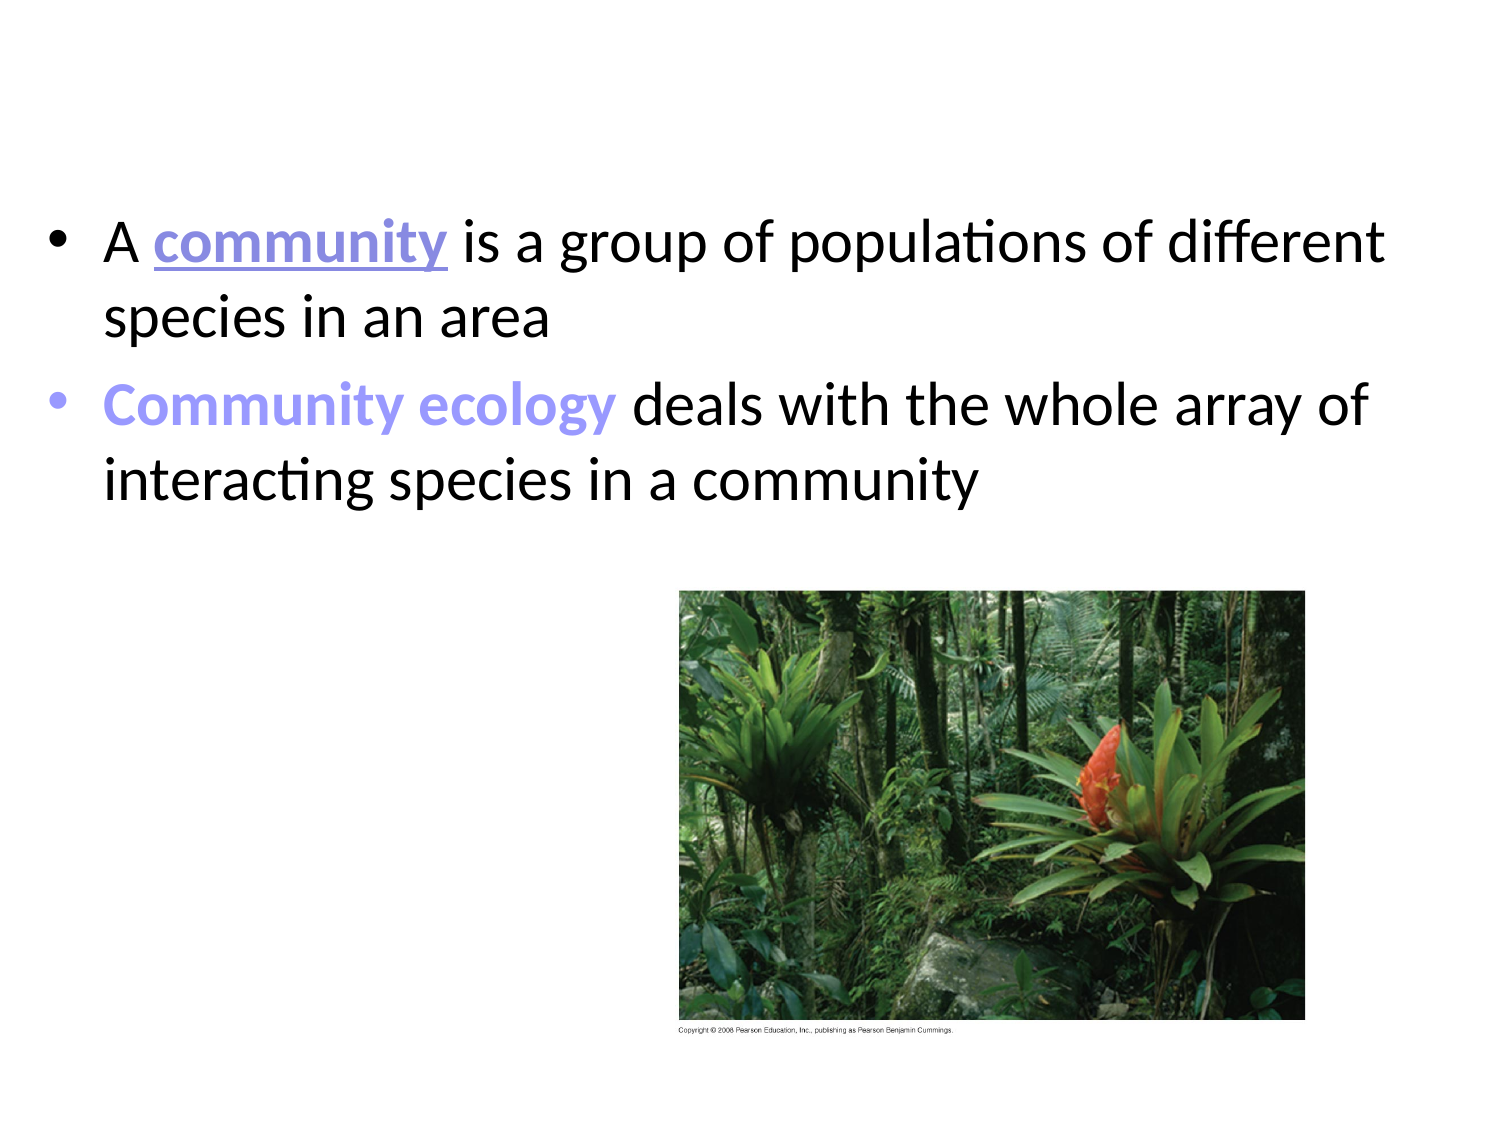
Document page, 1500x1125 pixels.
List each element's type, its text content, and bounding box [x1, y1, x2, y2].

list A community is a group of populations of different species in an area Community ecology deals with the whole array of interacting species in a community [32, 192, 1432, 557]
picture [674, 587, 1308, 1040]
